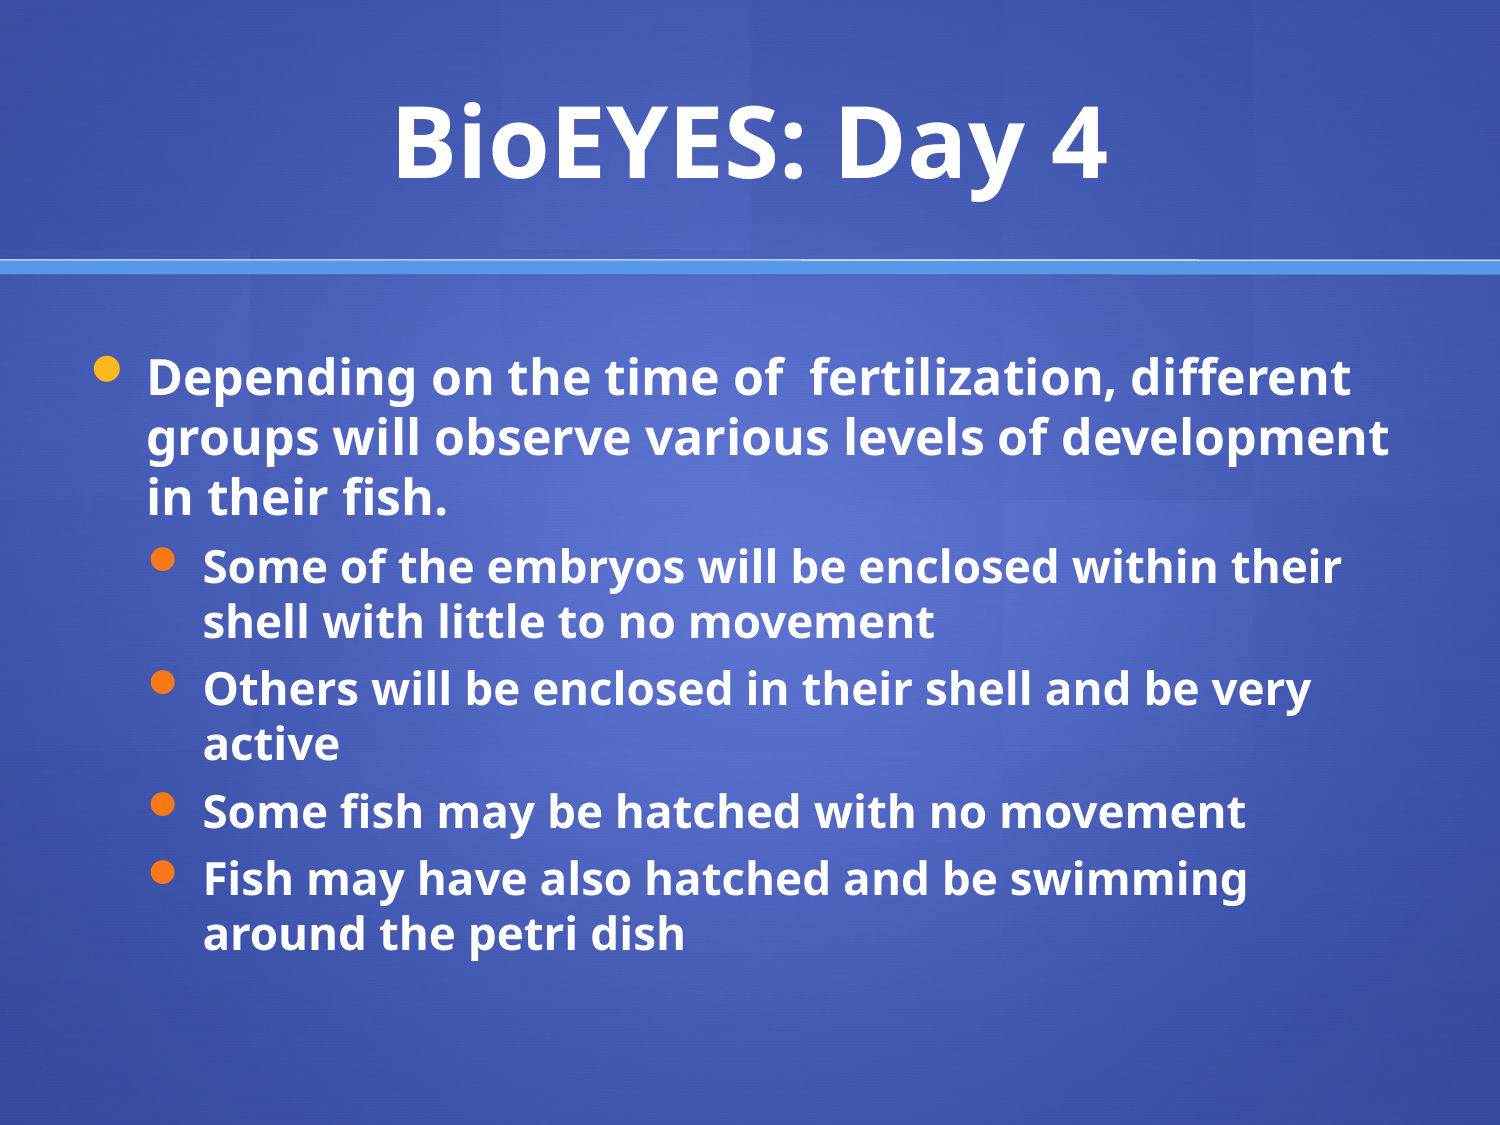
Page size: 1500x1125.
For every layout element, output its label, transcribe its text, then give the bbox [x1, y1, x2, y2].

title BioEYES: Day 4 [75, 45, 1425, 233]
list Depending on the time of fertilization, different groups will observe various levels of development in their fish. Some of the embryos will be enclosed within their shell with little to no movement Others will be enclosed in their shell and be very active Some fish may be hatched with no movement Fish may have also hatched and be swimming around the petri dish [75, 337, 1425, 988]
